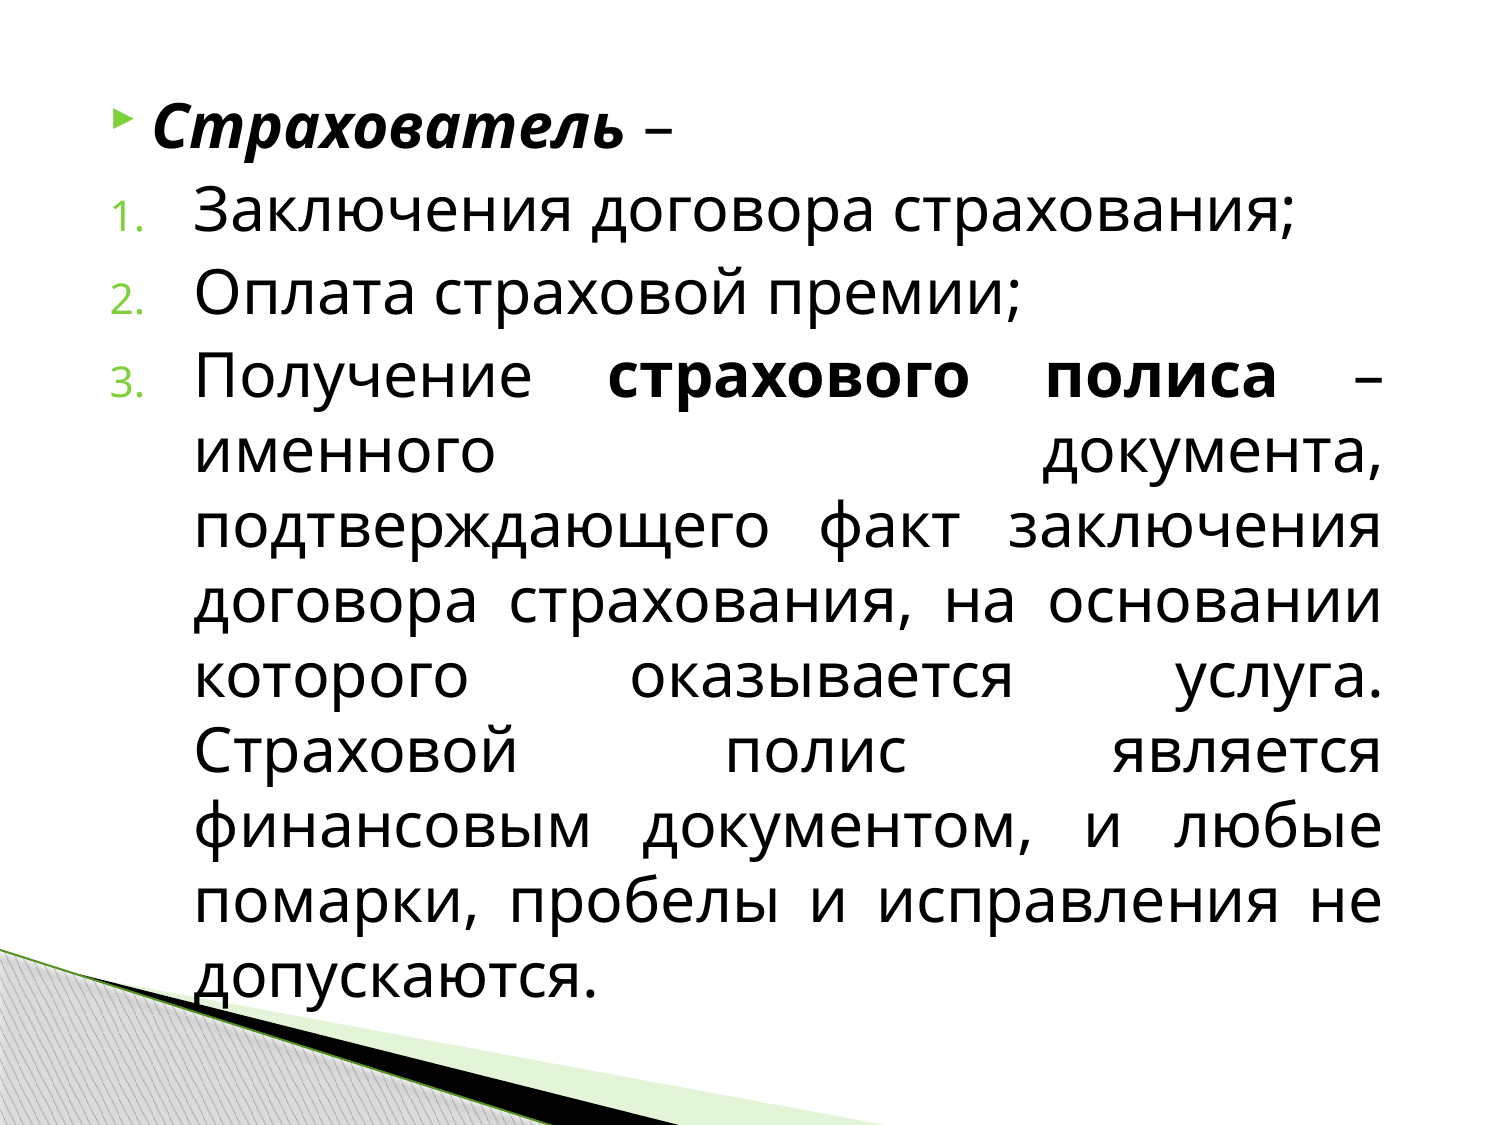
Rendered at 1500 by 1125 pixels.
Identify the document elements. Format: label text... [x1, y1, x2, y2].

list Страхователь – Заключения договора страхования; Оплата страховой премии; Получение страхового полиса – именного документа, подтверждающего факт заключения договора страхования, на основании которого оказывается услуга. Страховой полис является финансовым документом, и любые помарки, пробелы и исправления не допускаются. [76, 78, 1400, 988]
